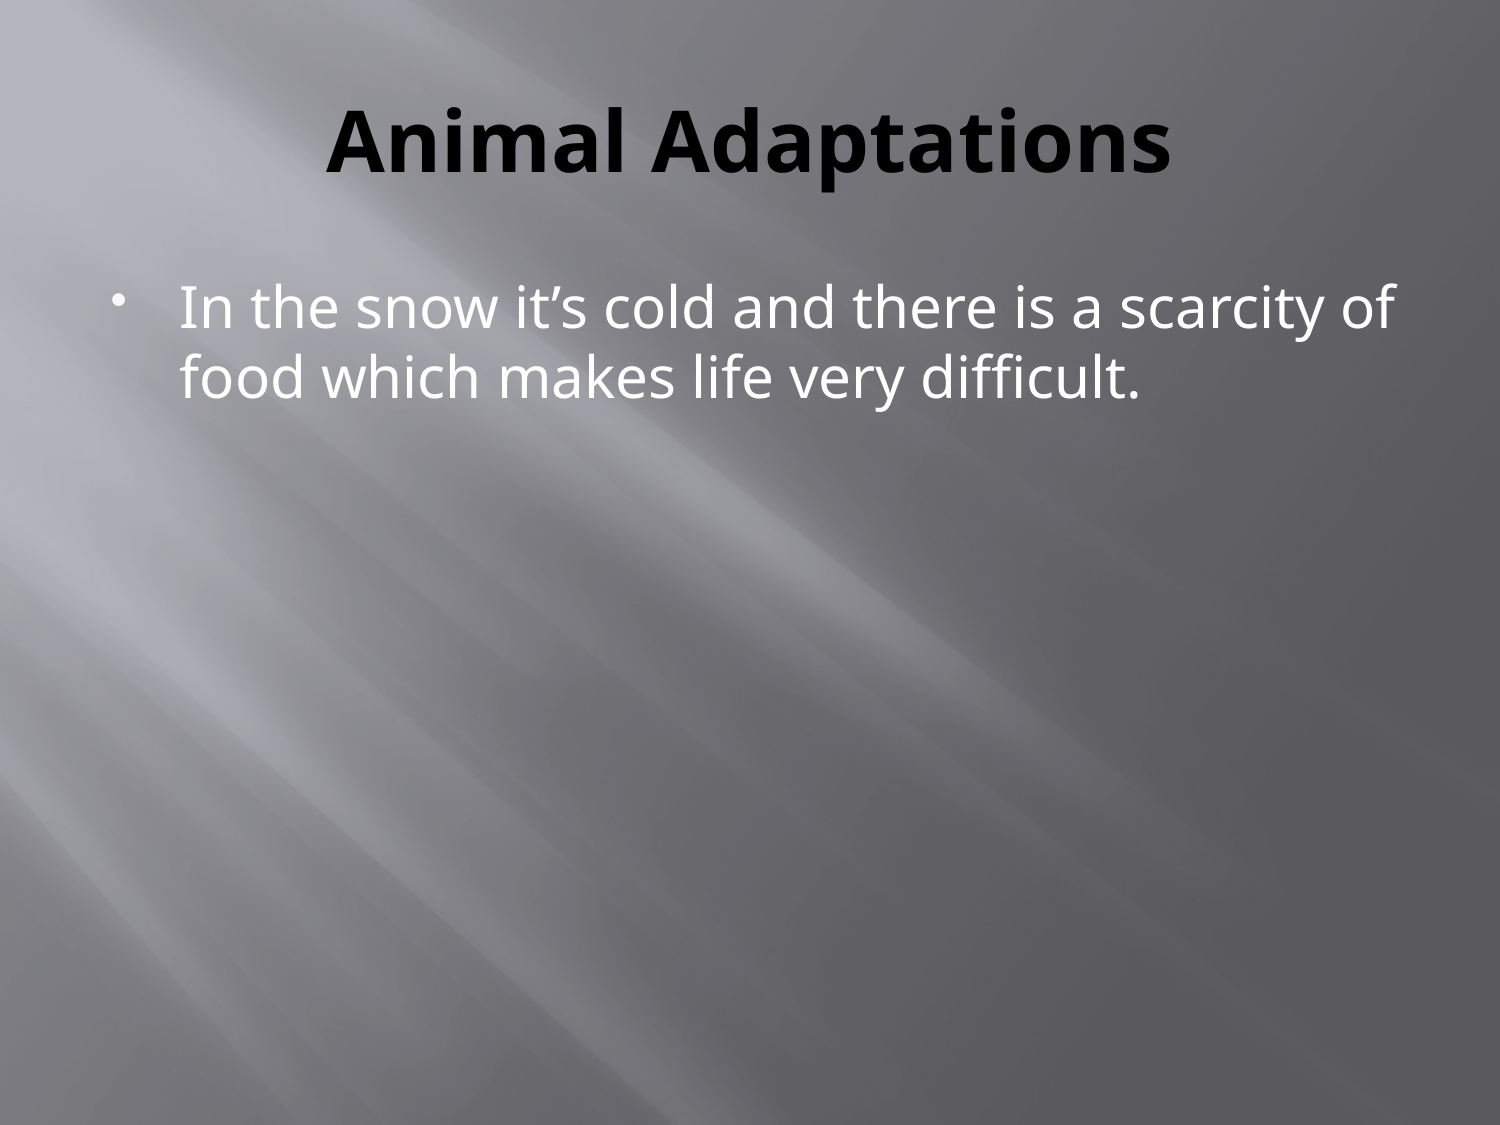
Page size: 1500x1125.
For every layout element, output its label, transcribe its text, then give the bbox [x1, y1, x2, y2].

title Animal Adaptations [75, 45, 1425, 233]
list In the snow it’s cold and there is a scarcity of food which makes life very difficult. [75, 262, 1425, 1035]
